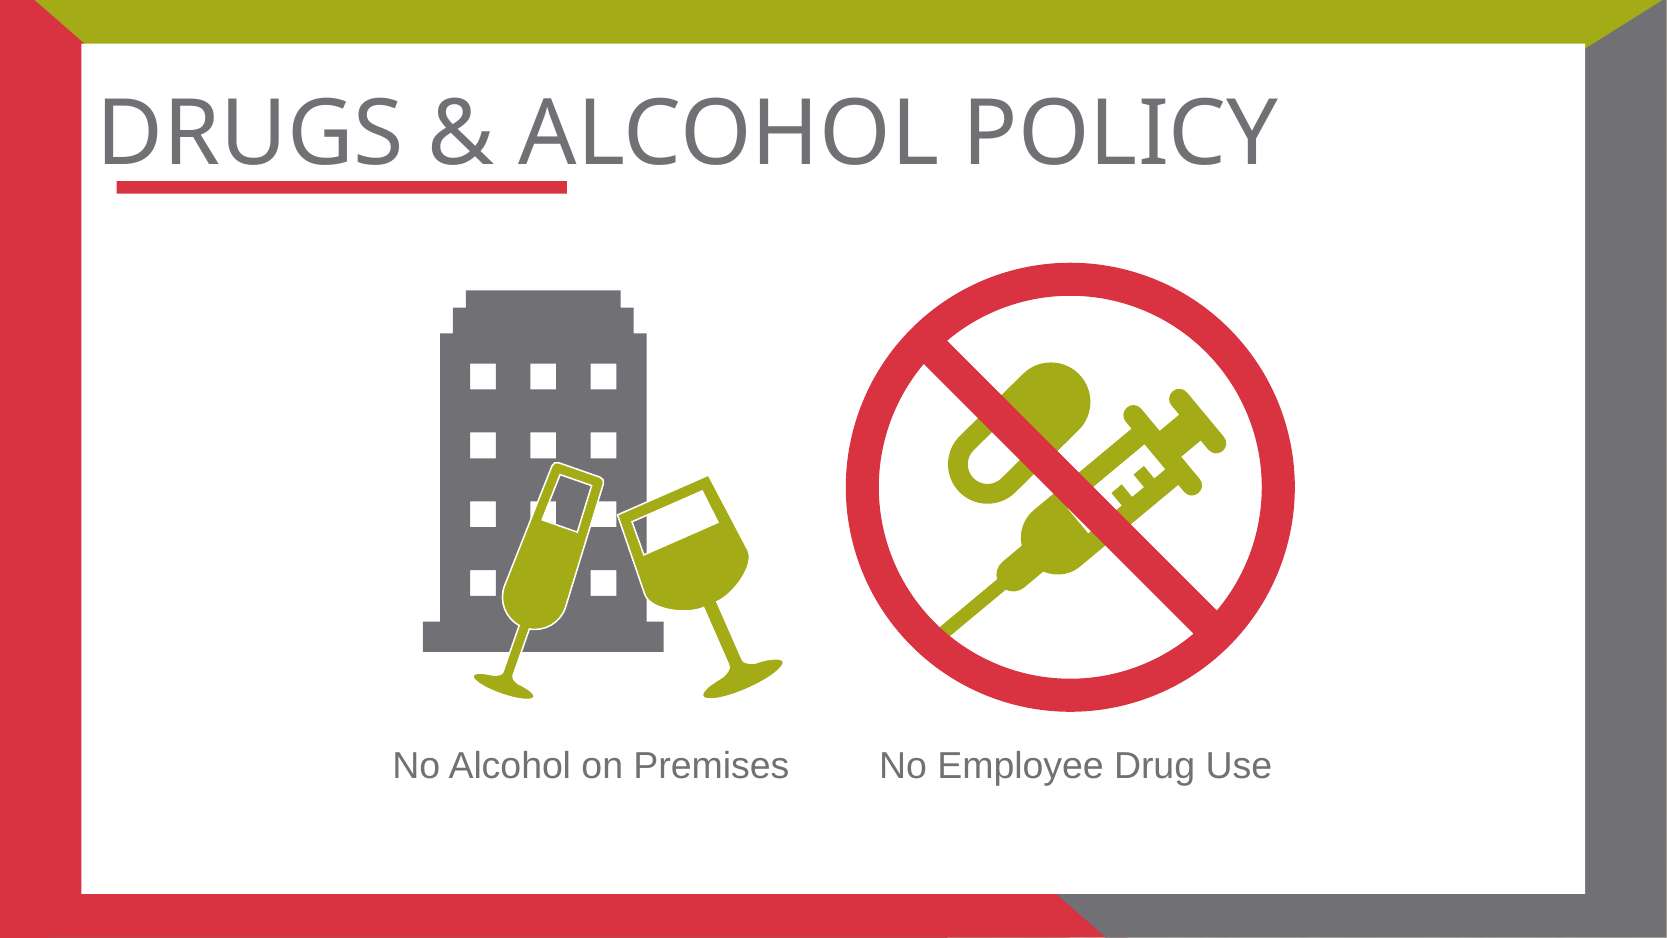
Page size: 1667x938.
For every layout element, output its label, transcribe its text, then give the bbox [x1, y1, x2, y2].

title DRUGS & ALCOHOL POLICY [81, 50, 1568, 207]
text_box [375, 287, 807, 795]
text_box [872, 260, 1268, 376]
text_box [859, 377, 1292, 795]
text_box [843, 419, 854, 555]
